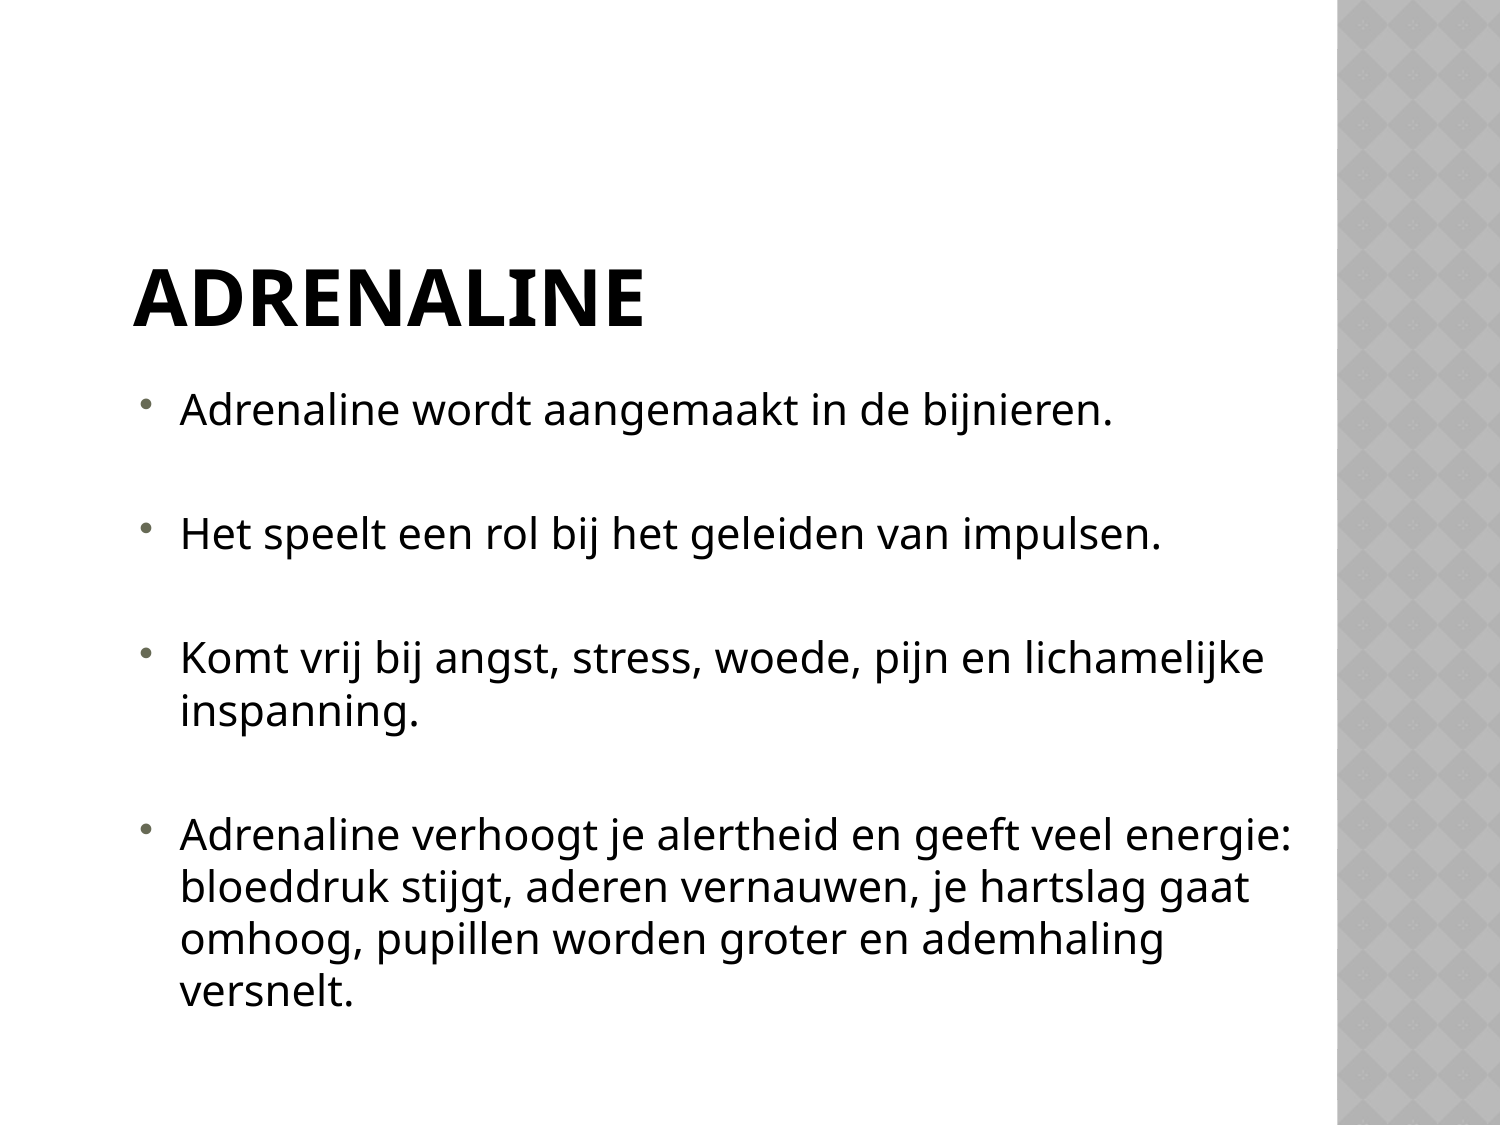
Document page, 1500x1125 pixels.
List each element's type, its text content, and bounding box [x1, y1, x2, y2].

list Adrenaline wordt aangemaakt in de bijnieren. Het speelt een rol bij het geleiden van impulsen. Komt vrij bij angst, stress, woede, pijn en lichamelijke inspanning. Adrenaline verhoogt je alertheid en geeft veel energie: bloeddruk stijgt, aderen vernauwen, je hartslag gaat omhoog, pupillen worden groter en ademhaling versnelt. [126, 375, 1322, 1035]
title Adrenaline [126, 96, 1322, 342]
